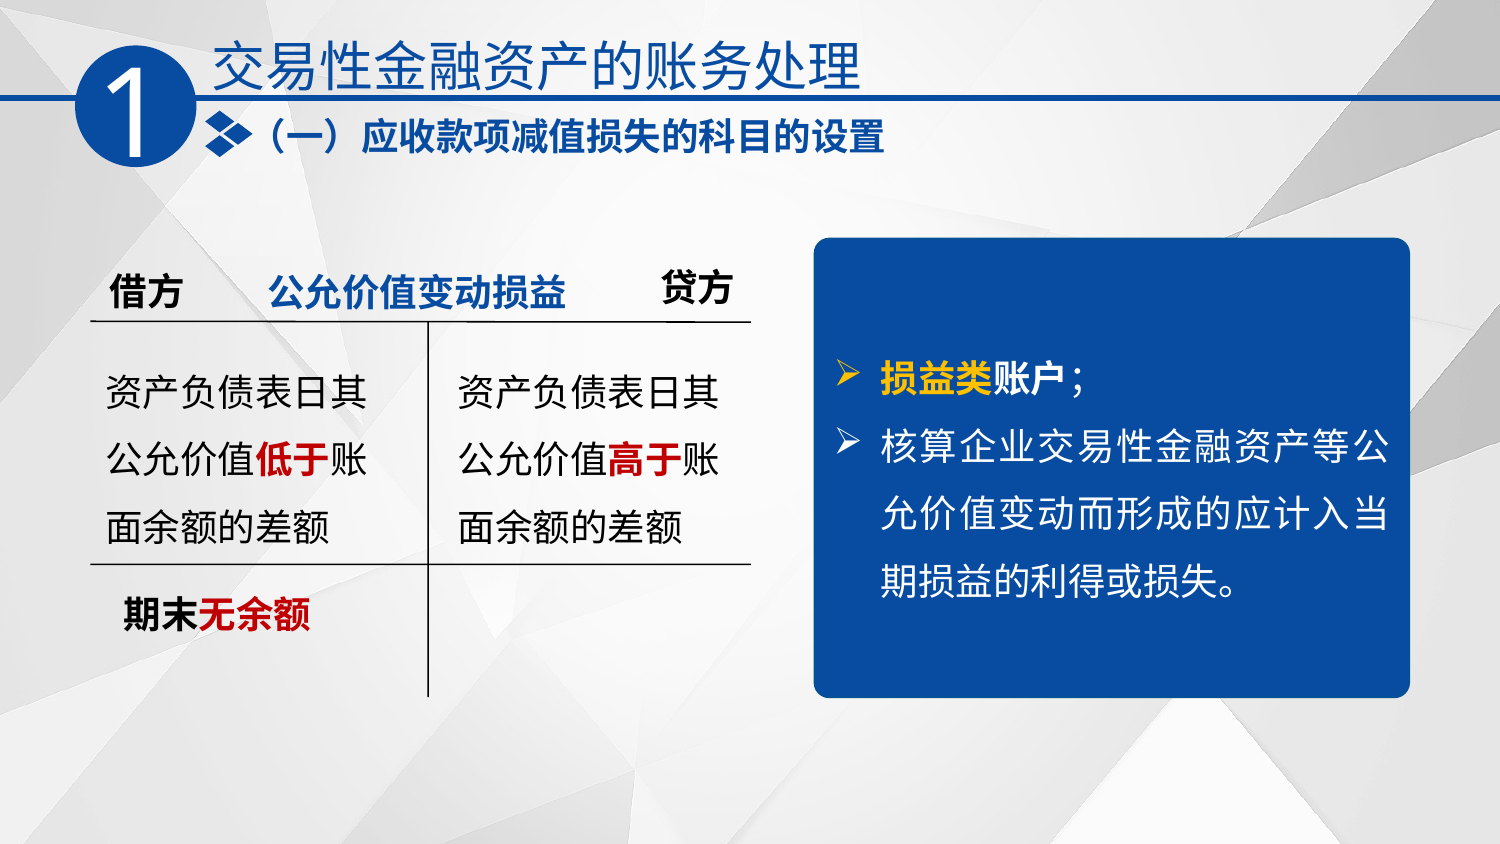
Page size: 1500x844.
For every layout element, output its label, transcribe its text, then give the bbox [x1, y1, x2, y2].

text_box 贷方 [645, 256, 751, 317]
text_box 借方 [94, 260, 200, 320]
text_box 1 [84, 107, 203, 171]
text_box 资产负债表日其公允价值高于账面余额的差额 [442, 338, 750, 556]
text_box [205, 110, 235, 133]
picture [0, 0, 1500, 95]
text_box [75, 107, 84, 138]
text_box 交易性金融资产的账务处理 [198, 37, 1171, 92]
text_box 1 [84, 45, 203, 97]
text_box 损益类账户； 核算企业交易性金融资产等公允价值变动而形成的应计入当期损益的利得或损失。 [814, 238, 1409, 698]
text_box [223, 124, 236, 144]
text_box （一）应收款项减值损失的科目的设置 [236, 107, 899, 164]
text_box 公允价值变动损益 [252, 238, 604, 321]
picture [0, 101, 1500, 844]
text_box 资产负债表日其公允价值低于账面余额的差额 [90, 338, 402, 556]
text_box [205, 135, 235, 158]
text_box 期末无余额 [109, 583, 380, 643]
text_box [75, 74, 84, 97]
